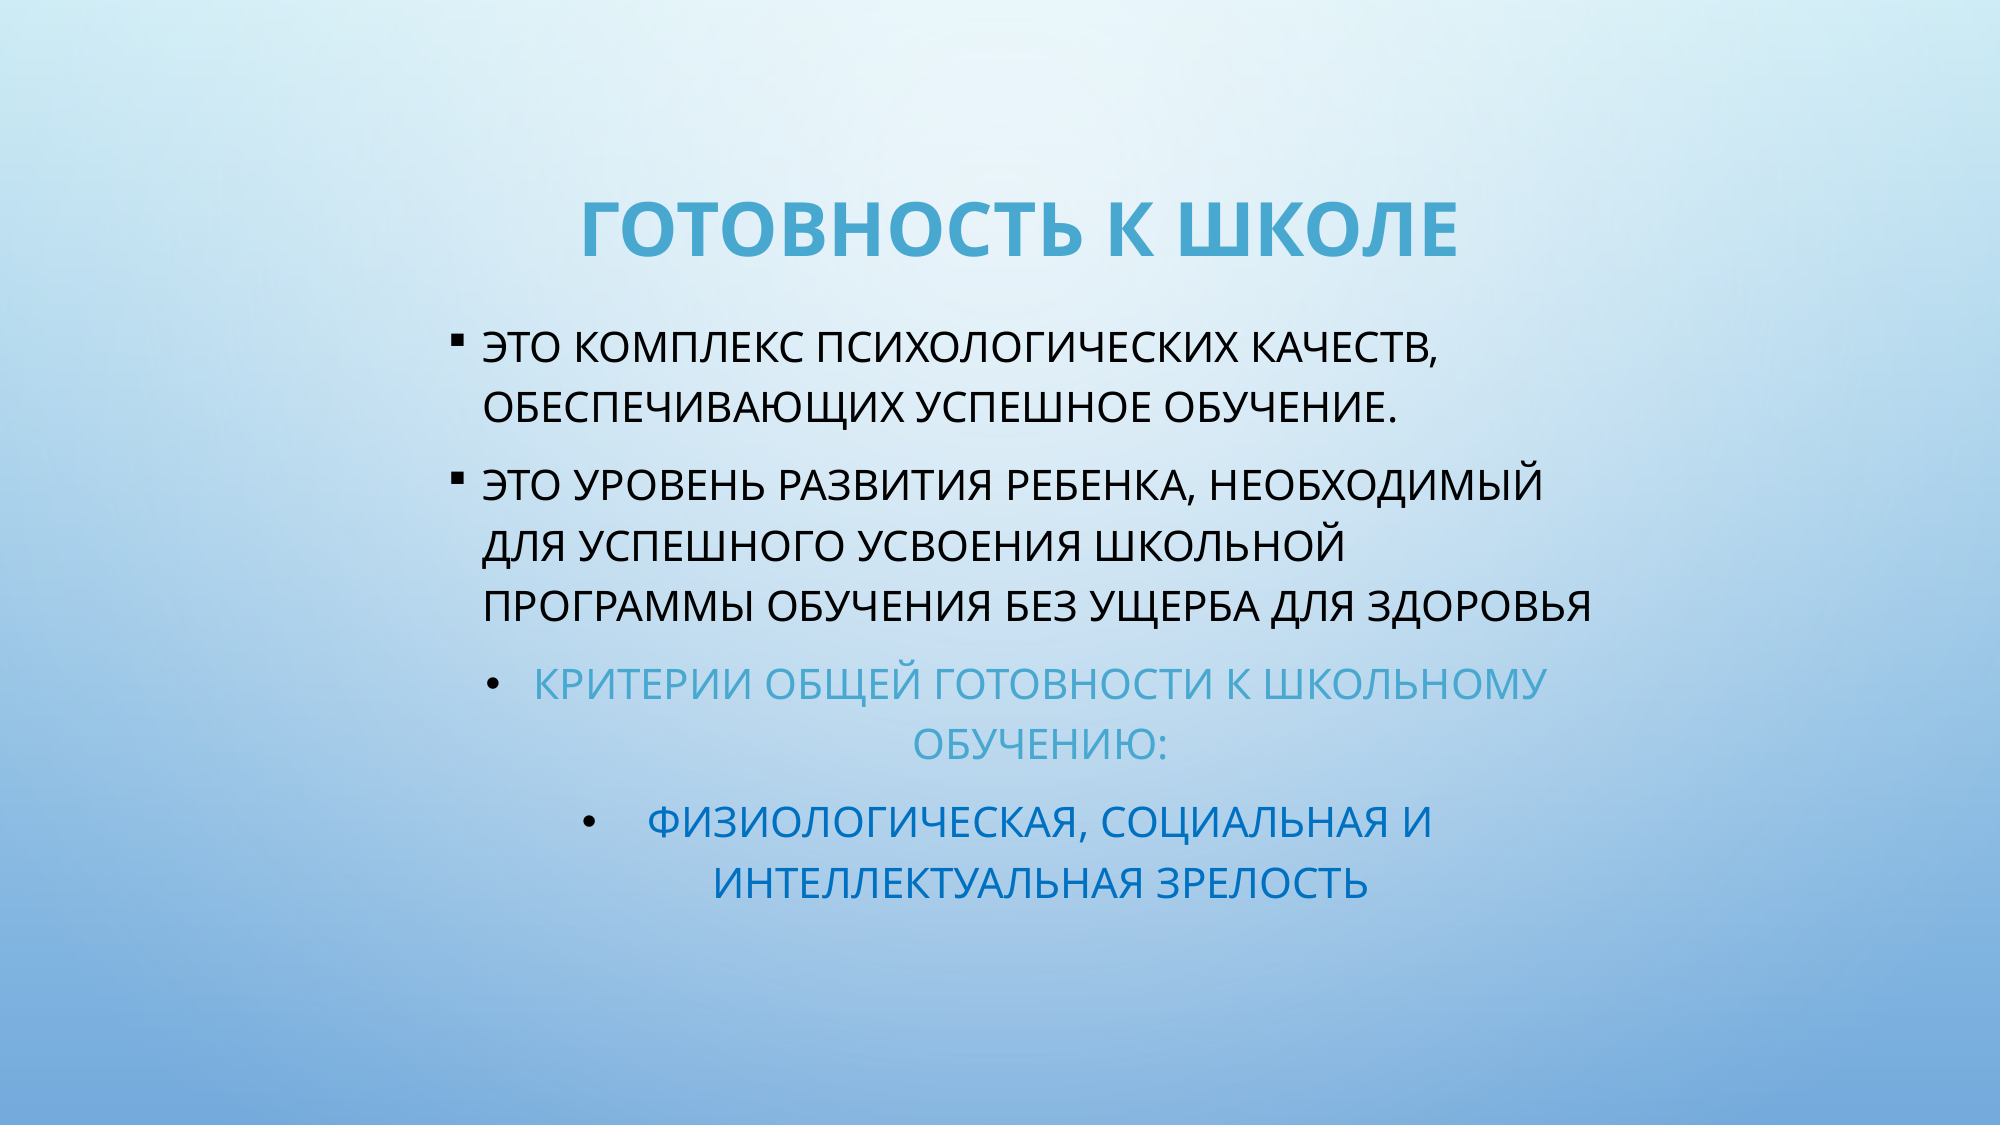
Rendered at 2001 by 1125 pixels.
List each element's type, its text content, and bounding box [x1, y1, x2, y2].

list Это комплекс психологических качеств, обеспечивающих успешное обучение. Это уровень развития ребенка, необходимый для успешного усвоения школьной программы обучения без ущерба для здоровья Критерии общей готовности к школьному обучению: Физиологическая, социальная и интеллектуальная зрелость [432, 302, 1615, 963]
title Готовность к школе [149, 101, 1851, 364]
